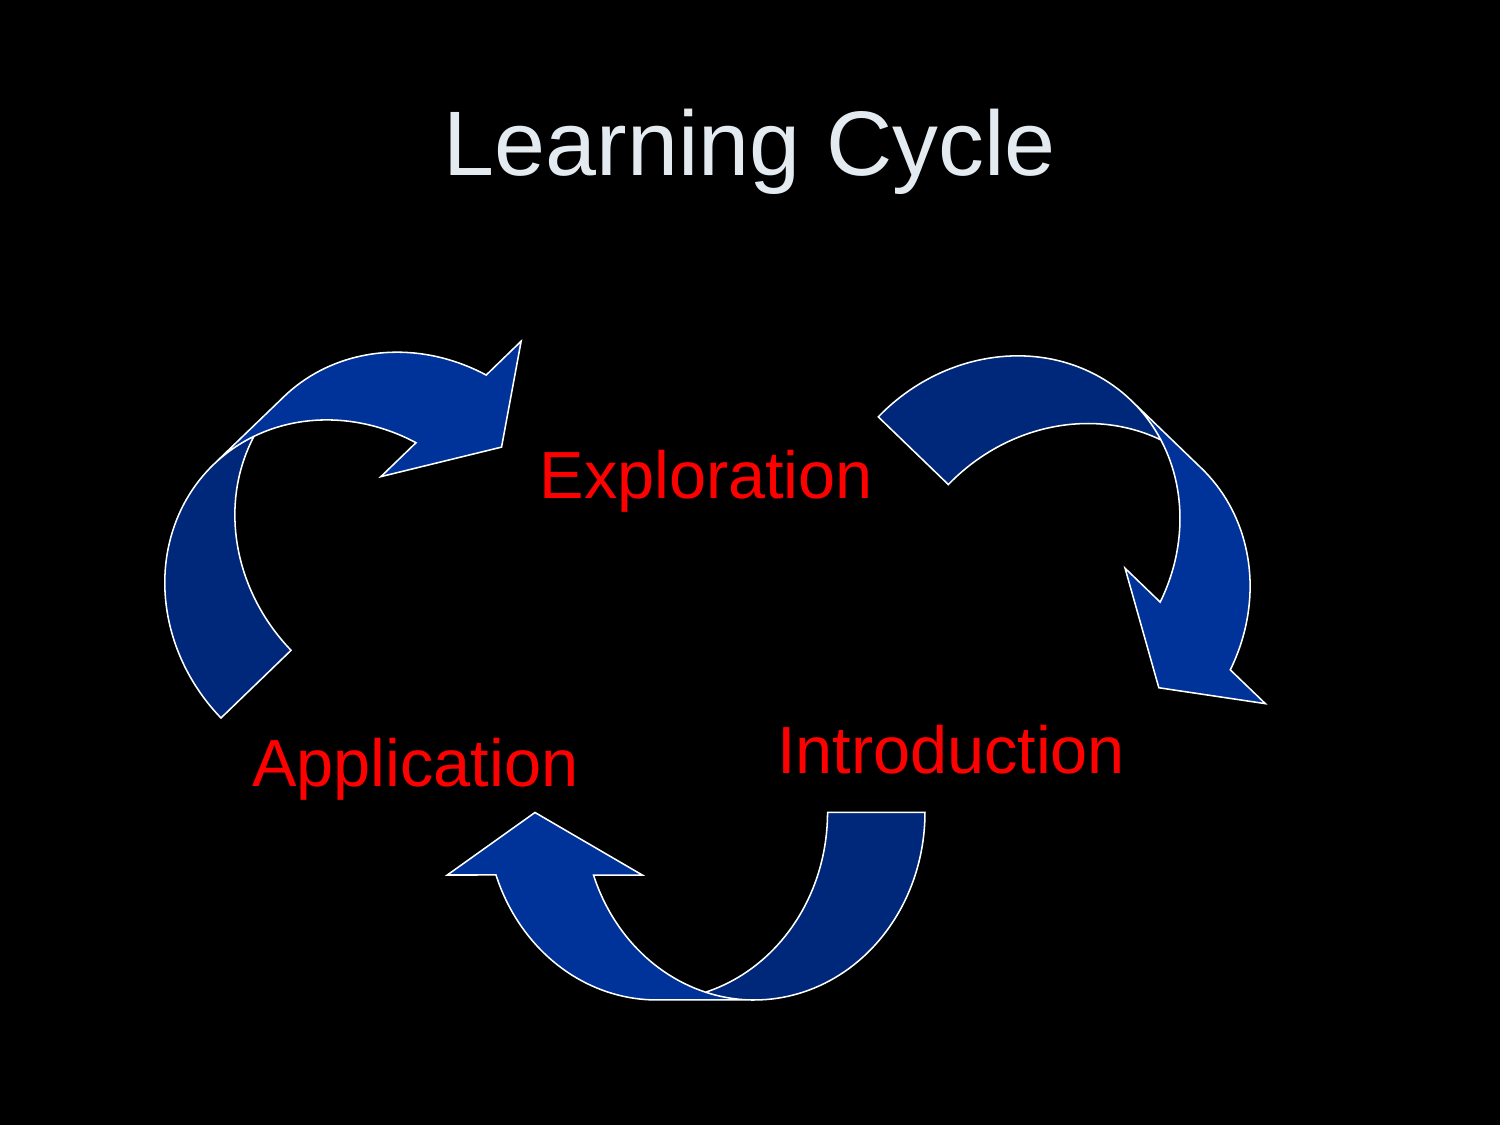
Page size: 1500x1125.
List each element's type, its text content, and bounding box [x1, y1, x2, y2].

text_box Exploration [525, 424, 889, 520]
text_box [164, 341, 522, 718]
text_box Application [237, 712, 594, 808]
text_box [447, 812, 925, 1001]
title Learning Cycle [74, 44, 1426, 233]
text_box [878, 355, 1266, 704]
text_box Introduction [762, 699, 1141, 795]
